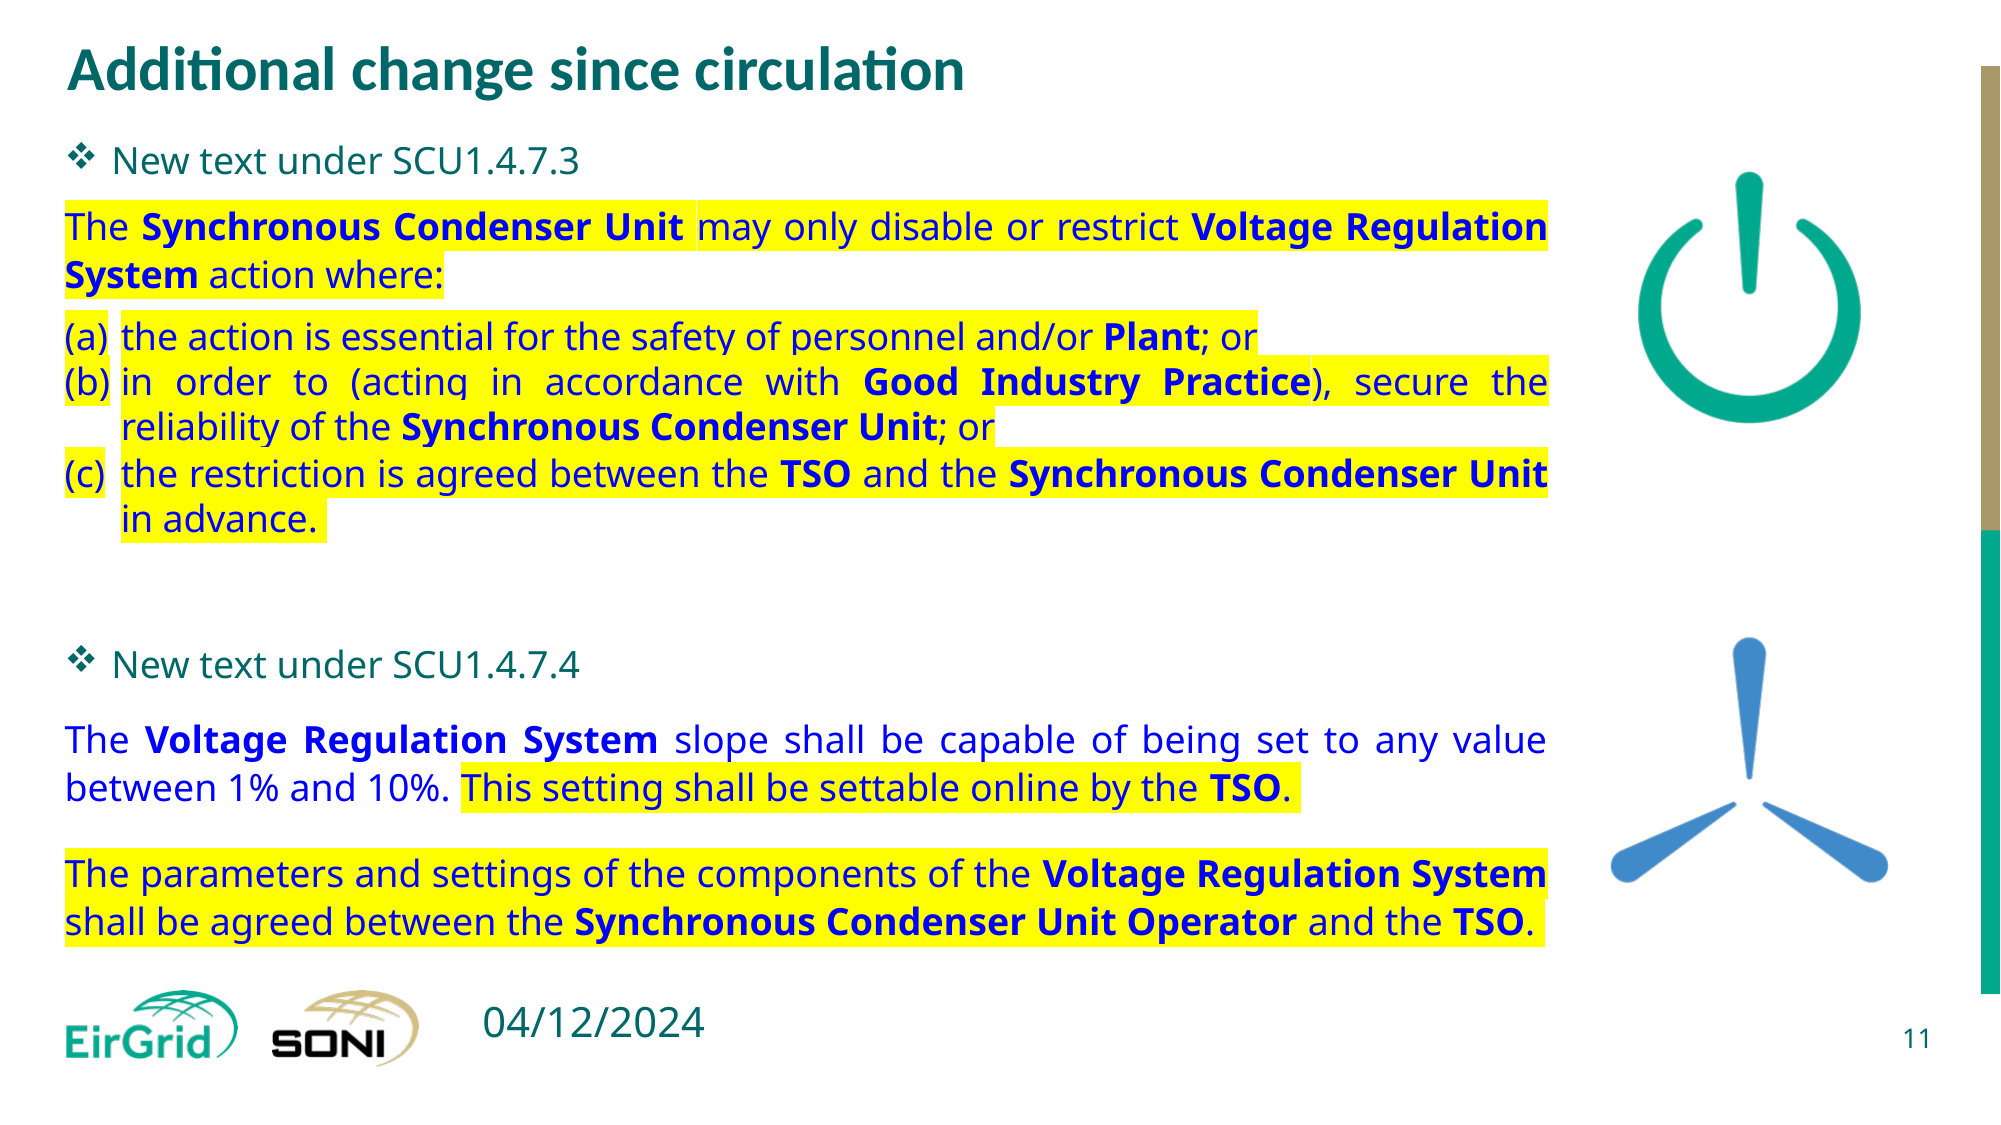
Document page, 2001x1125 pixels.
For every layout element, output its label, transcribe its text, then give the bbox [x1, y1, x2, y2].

slide_number 11 [1858, 992, 1933, 1059]
title Additional change since circulation [67, 36, 1545, 100]
picture [272, 990, 419, 1067]
text_box [64, 602, 1542, 751]
list New text under SCU1.4.7.3 The Synchronous Condenser Unit may only disable or restrict Voltage Regulation System action where: the action is essential for the safety of personnel and/or Plant; or in order to (acting in accordance with Good Industry Practice), secure the reliability of the Synchronous Condenser Unit; or the restriction is agreed between the TSO and the Synchronous Condenser Unit in advance. New text under SCU1.4.7.4 The Voltage Regulation System slope shall be capable of being set to any value between 1% and 10%. This setting shall be settable online by the TSO. The parameters and settings of the components of the Voltage Regulation System shall be agreed between the Synchronous Condenser Unit Operator and the TSO. [64, 142, 1624, 894]
picture [66, 990, 238, 1059]
picture [1518, 66, 1981, 992]
text_box 04/12/2024 [482, 1001, 844, 1059]
